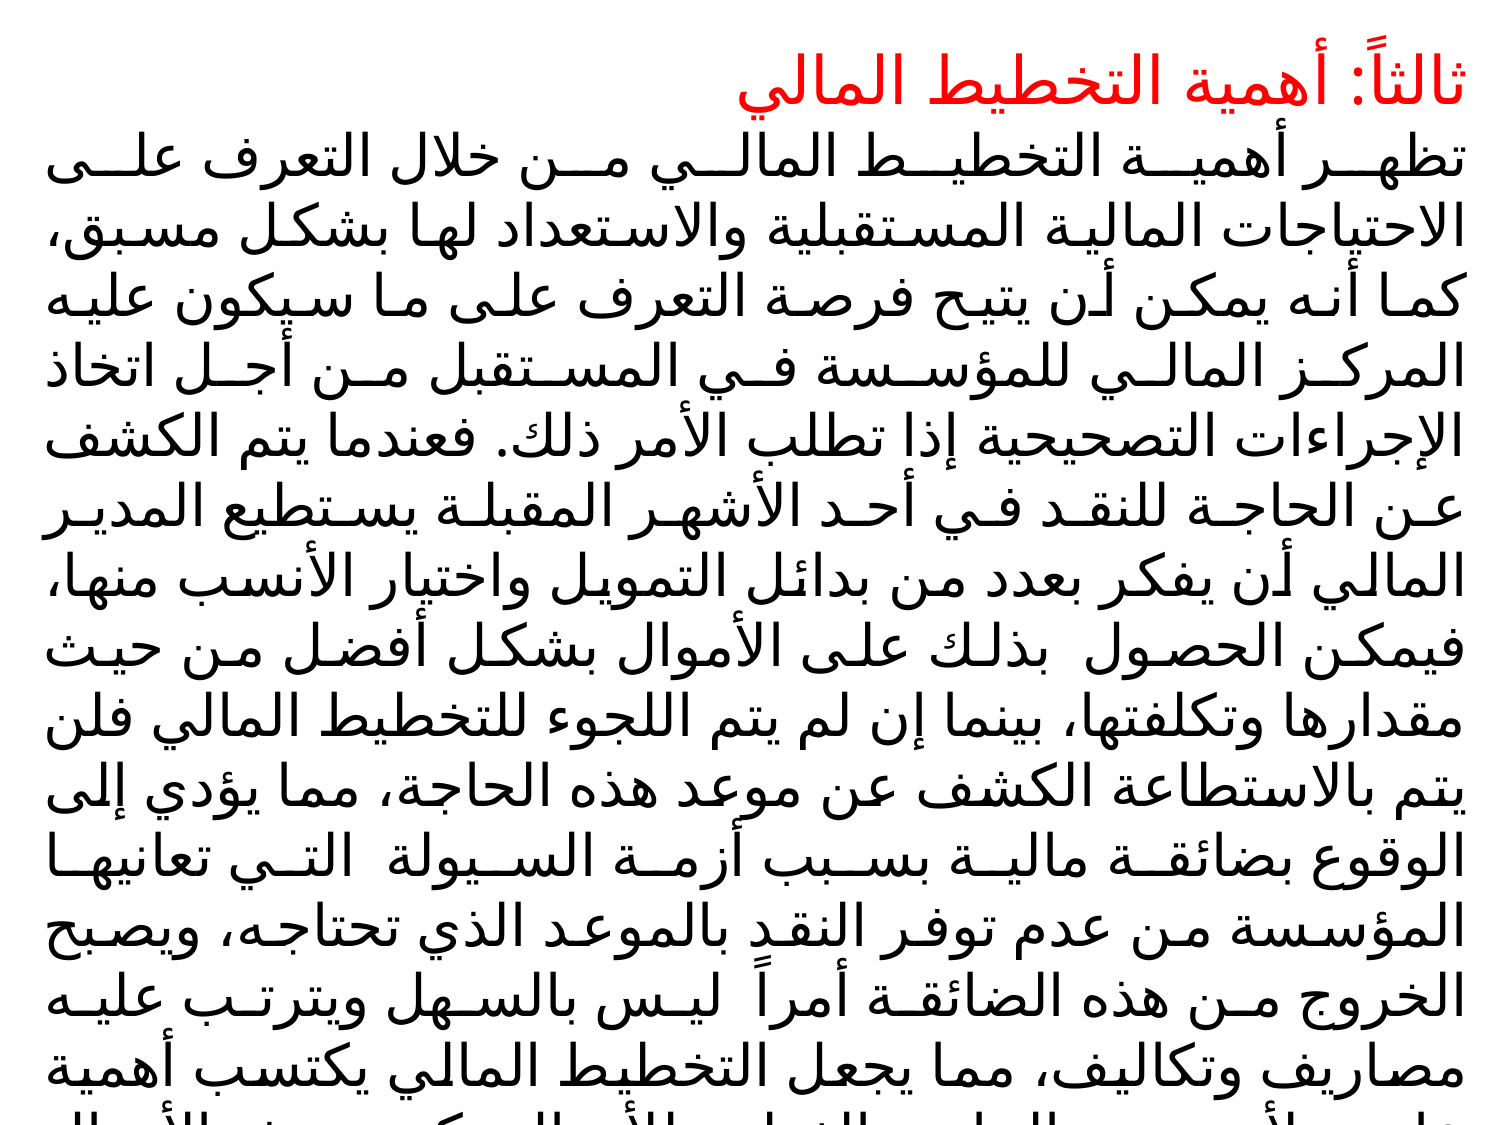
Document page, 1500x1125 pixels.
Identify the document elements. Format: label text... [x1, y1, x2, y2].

text_box ثالثاً: أهمية التخطيط المالي تظهر أهمية التخطيط المالي من خلال التعرف على الاحتياجات المالية المستقبلية والاستعداد لها بشكل مسبق، كما أنه يمكن أن يتيح فرصة التعرف على ما سيكون عليه المركز المالي للمؤسسة في المستقبل من أجل اتخاذ الإجراءات التصحيحية إذا تطلب الأمر ذلك. فعندما يتم الكشف عن الحاجة للنقد في أحد الأشهر المقبلة يستطيع المدير المالي أن يفكر بعدد من بدائل التمويل واختيار الأنسب منها، فيمكن الحصول بذلك على الأموال بشكل أفضل من حيث مقدارها وتكلفتها، بينما إن لم يتم اللجوء للتخطيط المالي فلن يتم بالاستطاعة الكشف عن موعد هذه الحاجة، مما يؤدي إلى الوقوع بضائقة مالية بسبب أزمة السيولة التي تعانيها المؤسسة من عدم توفر النقد بالموعد الذي تحتاجه، ويصبح الخروج من هذه الضائقة أمراً ليس بالسهل ويترتب عليه مصاريف وتكاليف، مما يجعل التخطيط المالي يكتسب أهمية خاصة لأنه يحدد الحاجة الفعلية للأموال وكمية هذه الأموال ومدتها ومصدر تغطيتها وكذلك طريقة تسديدها. [29, 30, 1483, 1125]
